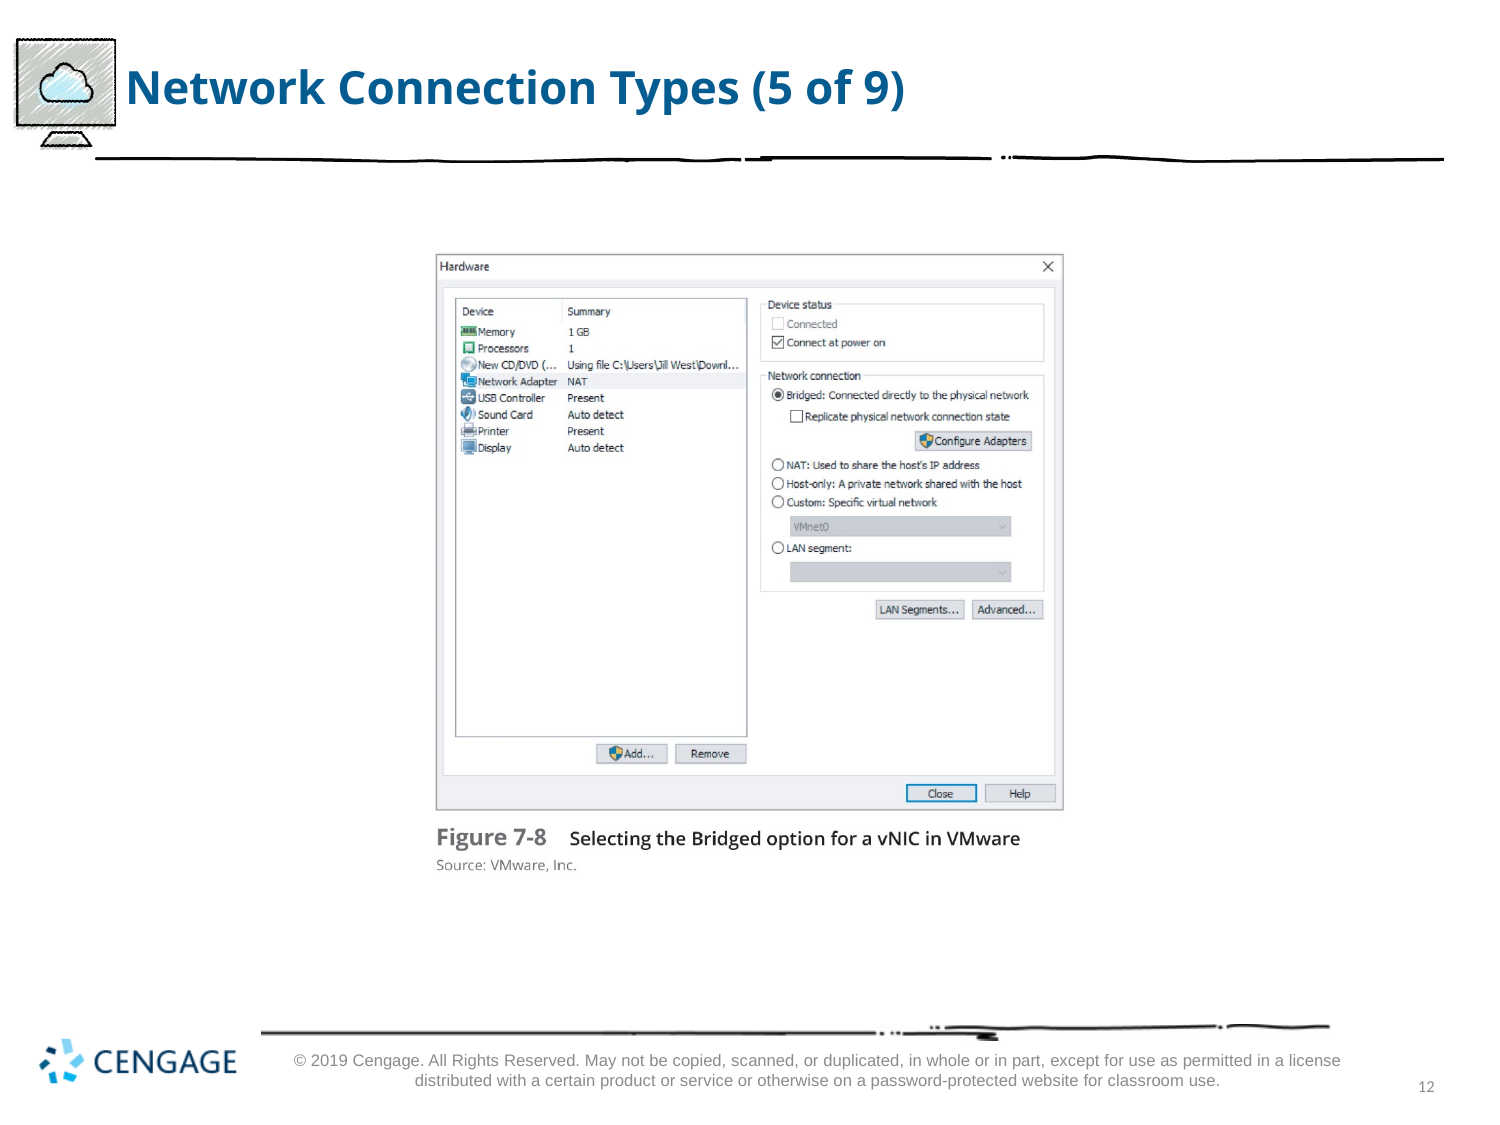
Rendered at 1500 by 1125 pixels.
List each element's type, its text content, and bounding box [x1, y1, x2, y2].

picture [19, 1025, 249, 1096]
title Network Connection Types (5 of 9) [125, 66, 1442, 116]
footer © 2019 Cengage. All Rights Reserved. May not be copied, scanned, or duplicated, in whole or in part, except for use as permitted in a license distributed with a certain product or service or otherwise on a password-protected website for classroom use. [262, 1050, 1375, 1091]
picture [95, 155, 1444, 163]
picture [433, 251, 1067, 874]
picture [13, 36, 117, 151]
picture [261, 1024, 1331, 1041]
